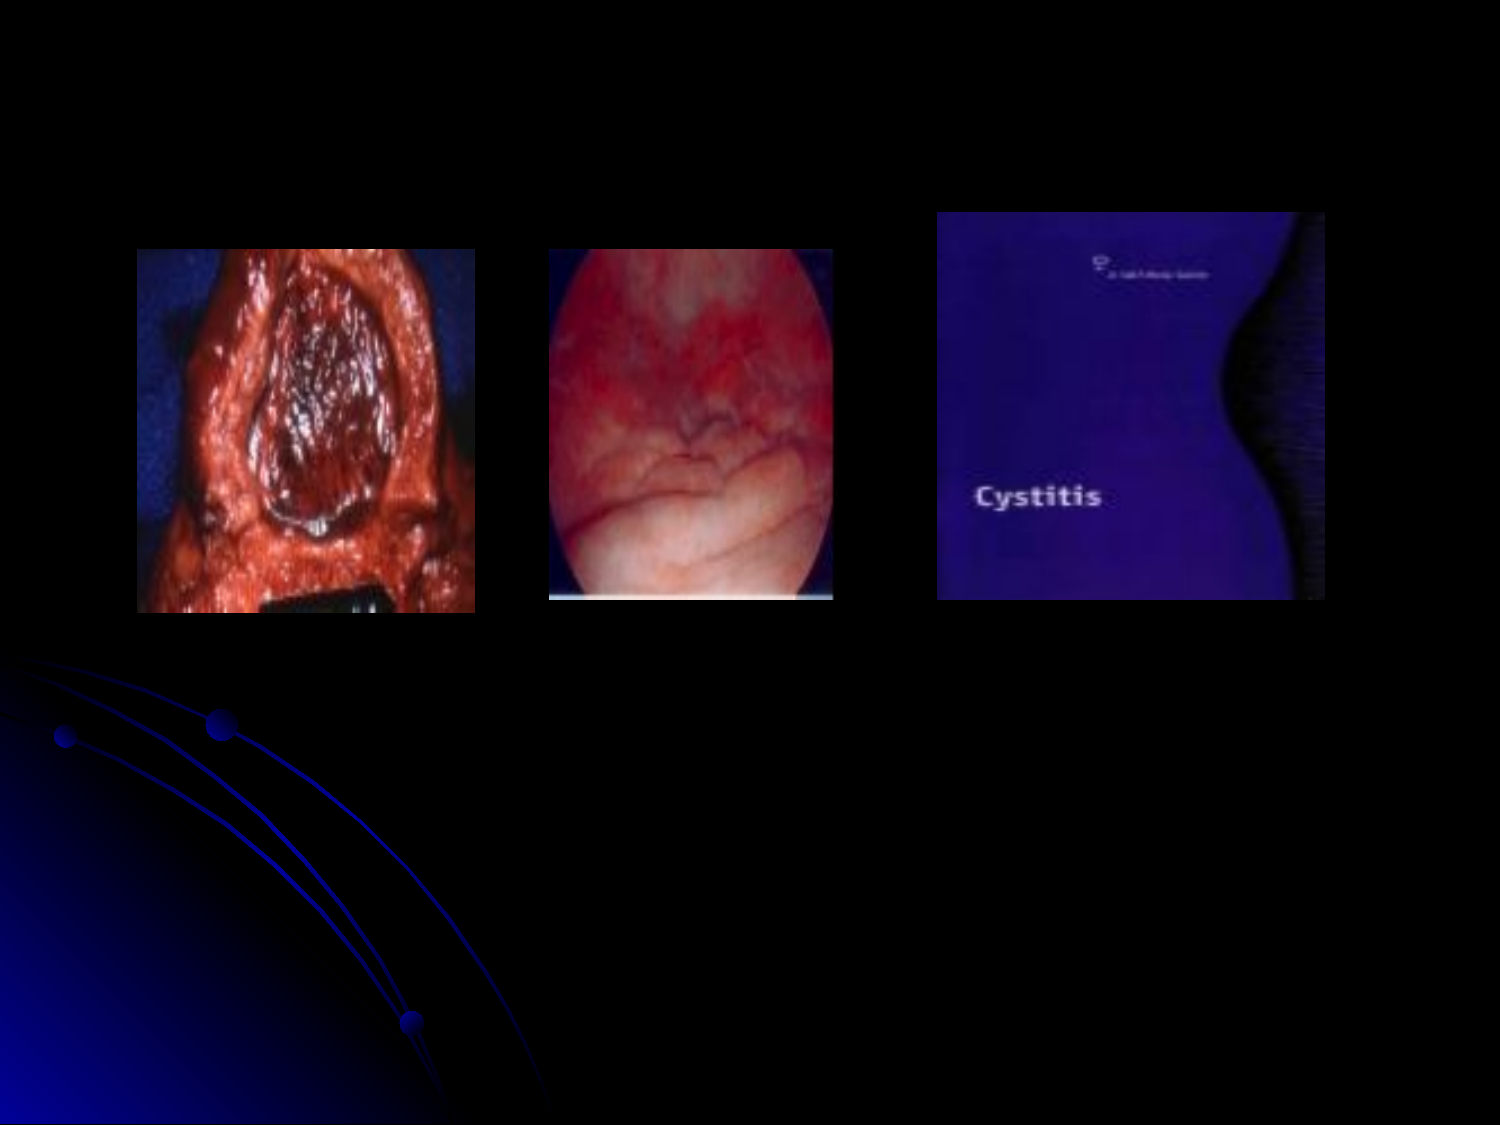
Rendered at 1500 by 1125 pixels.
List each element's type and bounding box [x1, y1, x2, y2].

picture [549, 249, 838, 601]
picture [137, 249, 476, 613]
picture [937, 212, 1326, 601]
